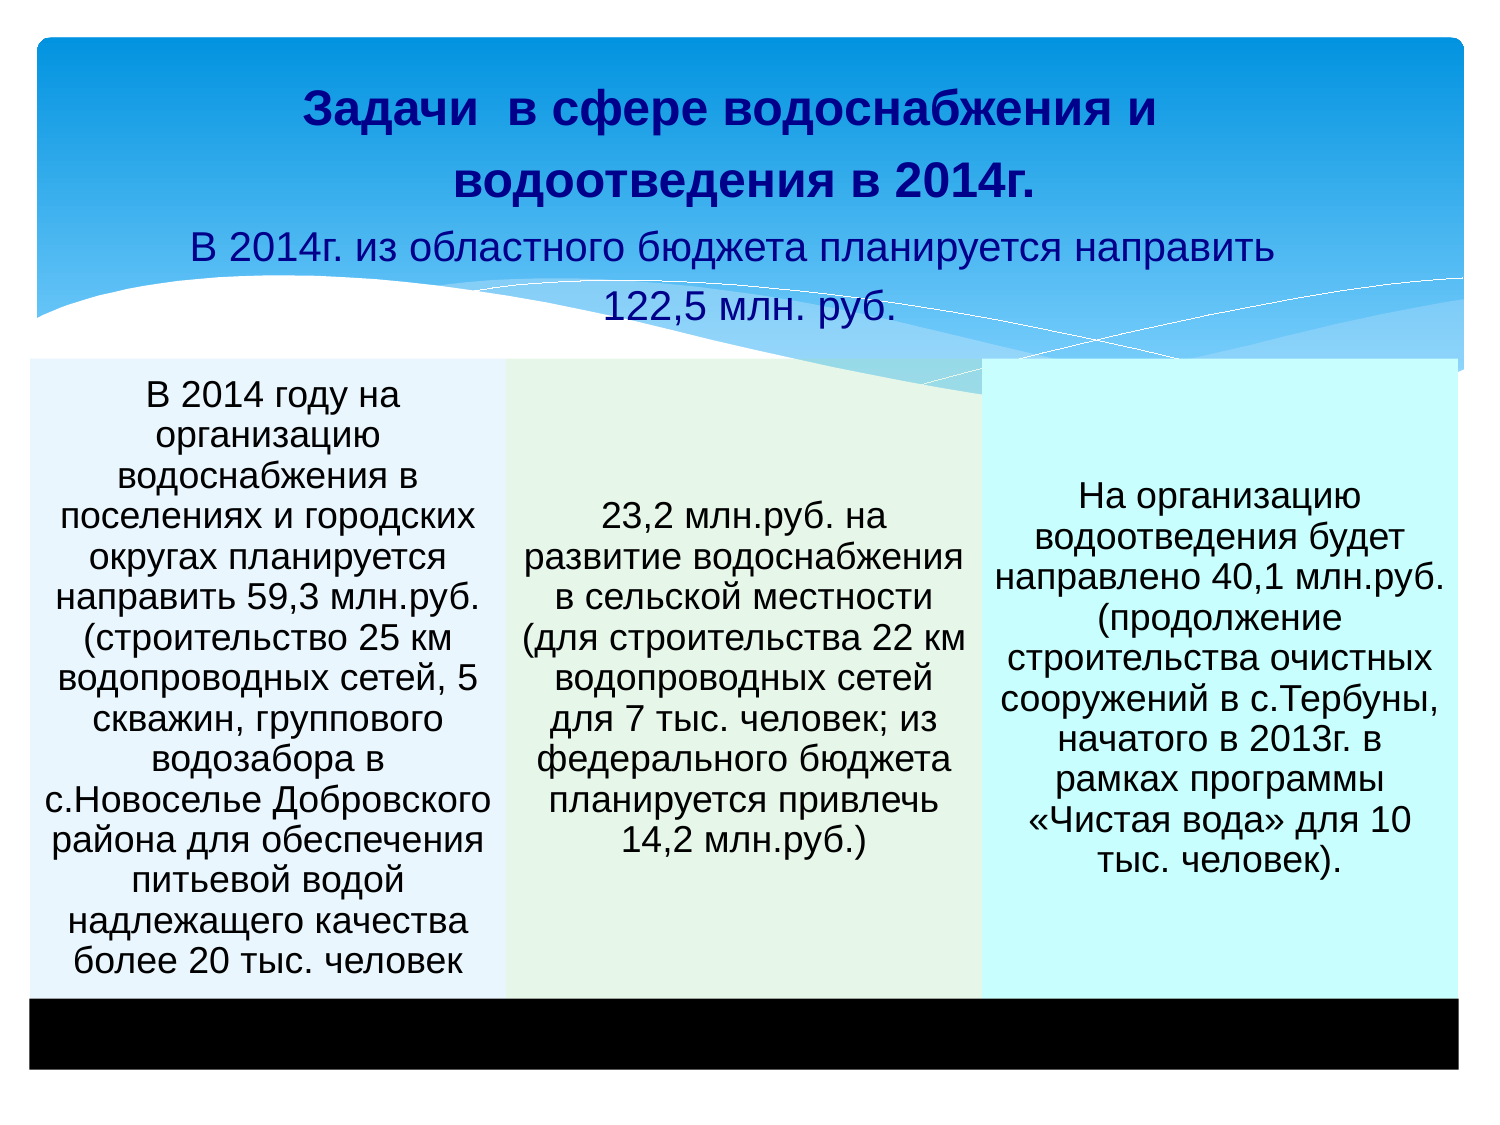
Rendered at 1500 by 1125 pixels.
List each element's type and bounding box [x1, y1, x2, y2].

text_box [29, 53, 1459, 1070]
